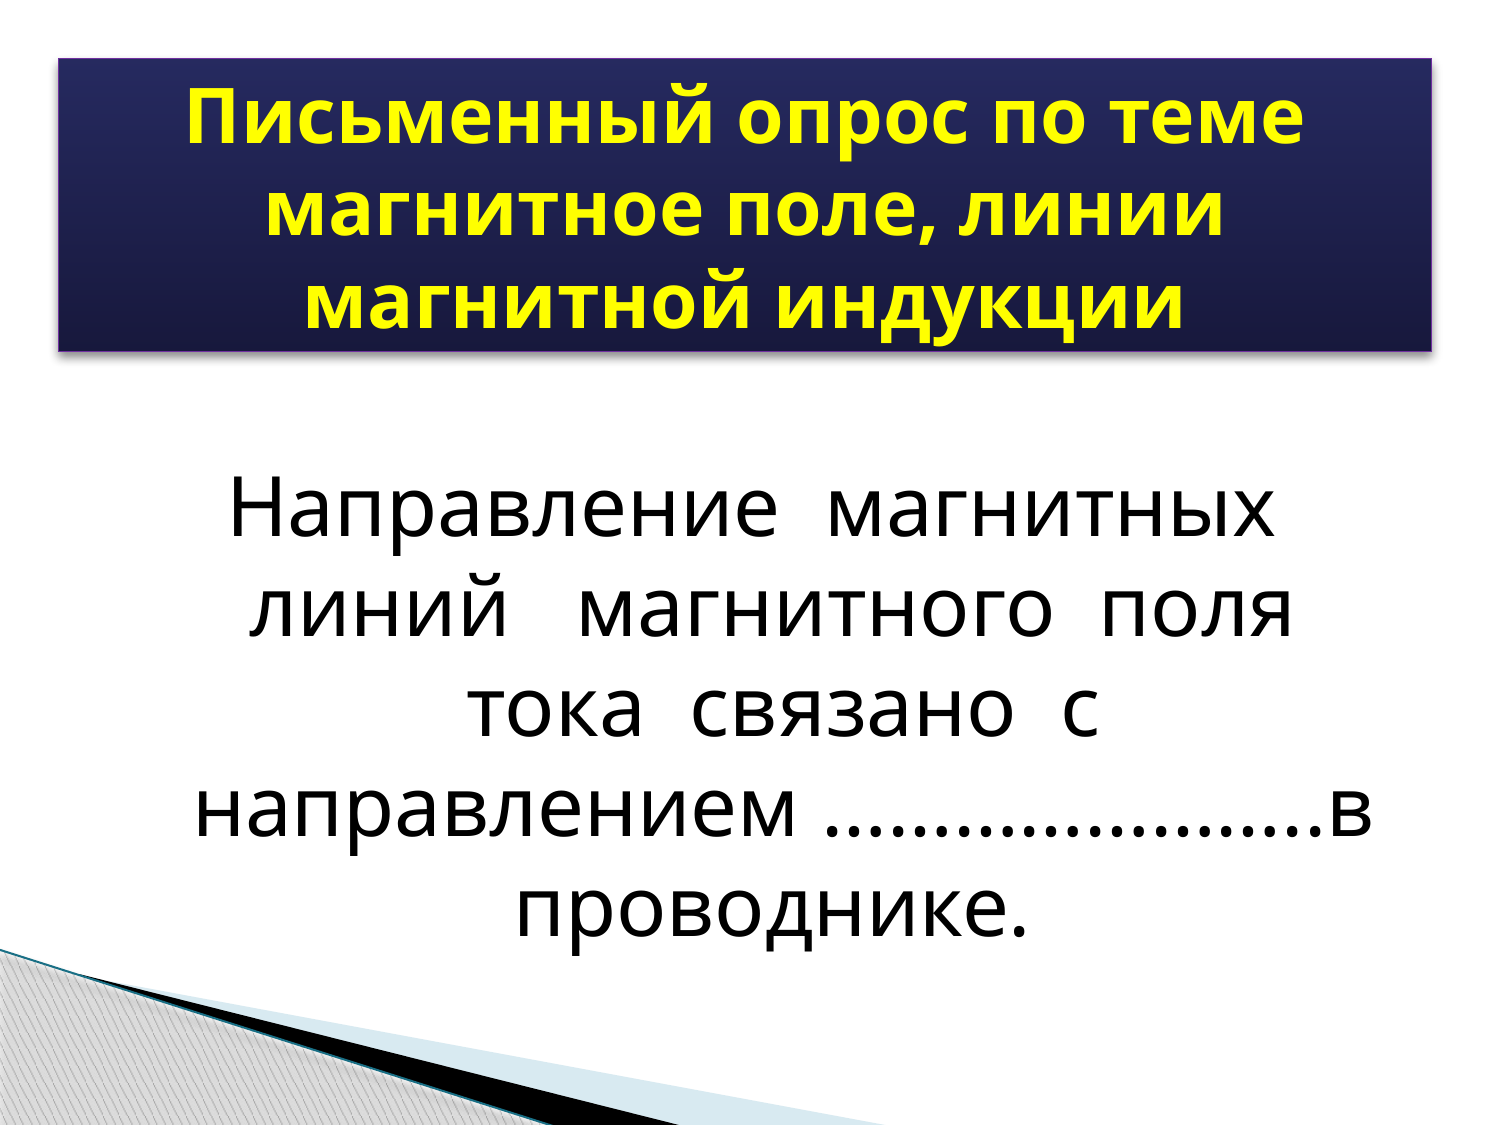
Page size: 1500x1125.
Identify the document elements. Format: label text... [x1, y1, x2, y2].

title Письменный опрос по теме магнитное поле, линии магнитной индукции [58, 58, 1432, 352]
list Направление магнитных линий магнитного поля тока связано с направлением …………………..в проводнике. [82, 445, 1425, 1005]
